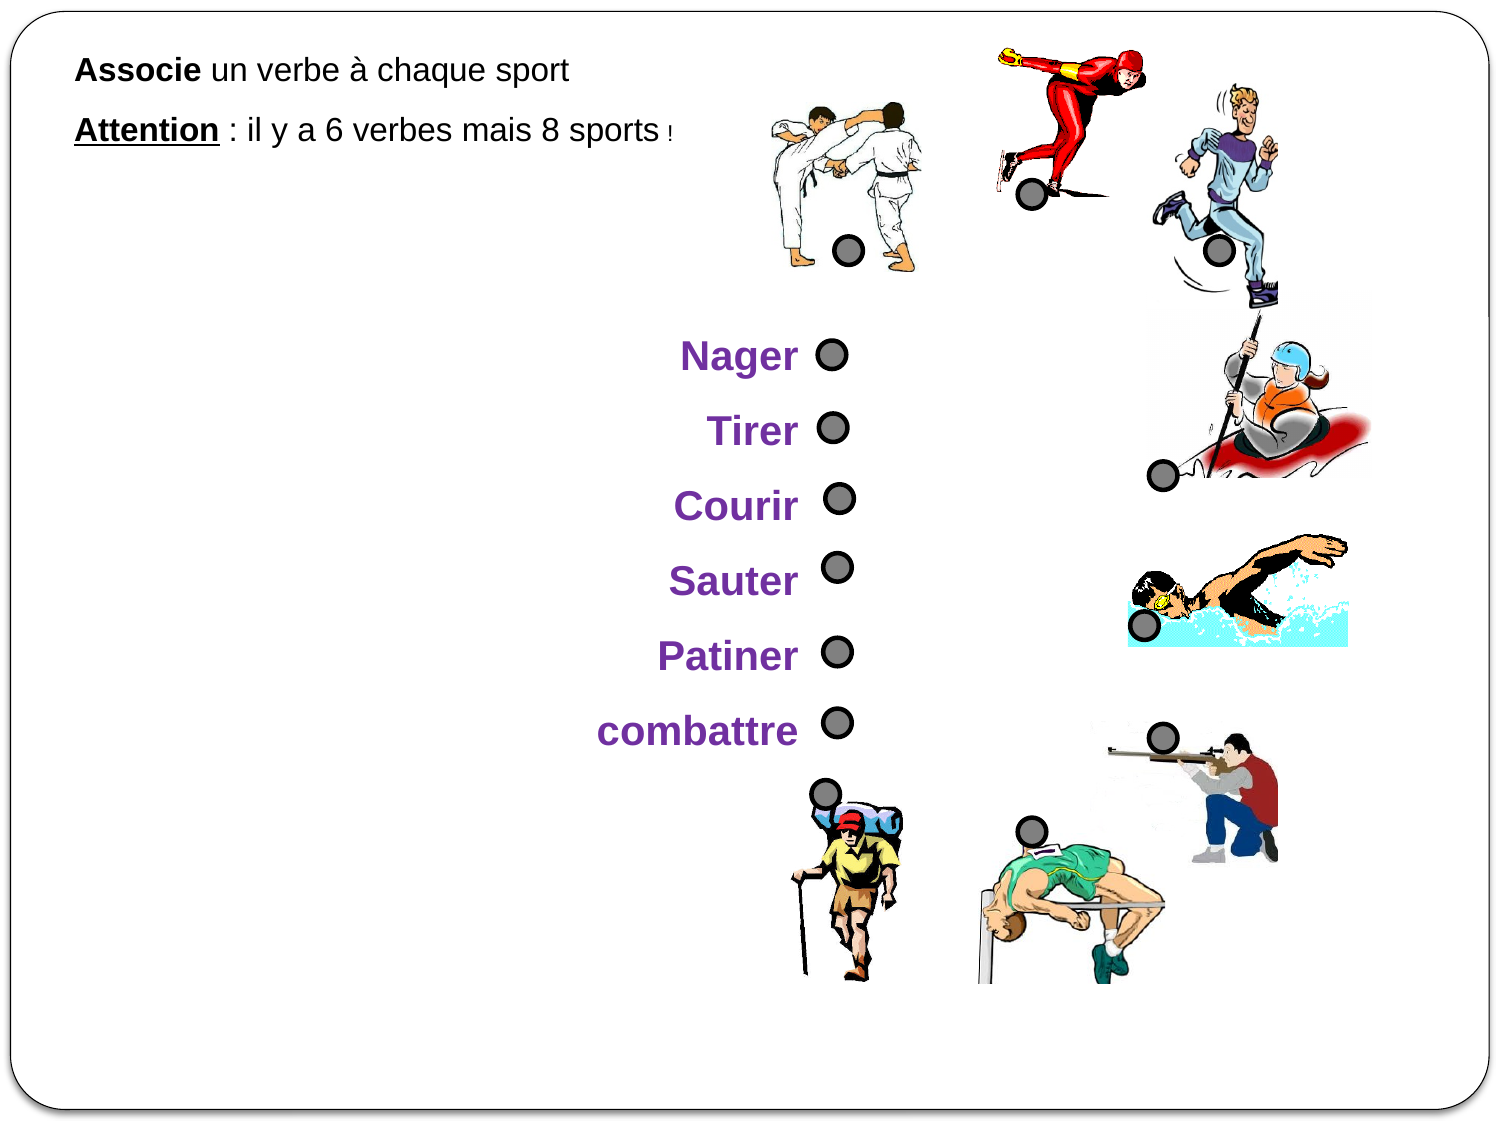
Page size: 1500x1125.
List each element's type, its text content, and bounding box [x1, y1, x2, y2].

text_box Nager Tirer Courir Sauter Patiner combattre [579, 296, 765, 762]
picture [816, 410, 851, 445]
picture [820, 634, 855, 669]
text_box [771, 46, 1372, 985]
picture [822, 481, 857, 516]
text_box Associe un verbe à chaque sport Attention : il y a 6 verbes mais 8 sports ! [59, 40, 727, 211]
picture [820, 705, 855, 740]
picture [815, 337, 849, 372]
picture [820, 550, 855, 585]
